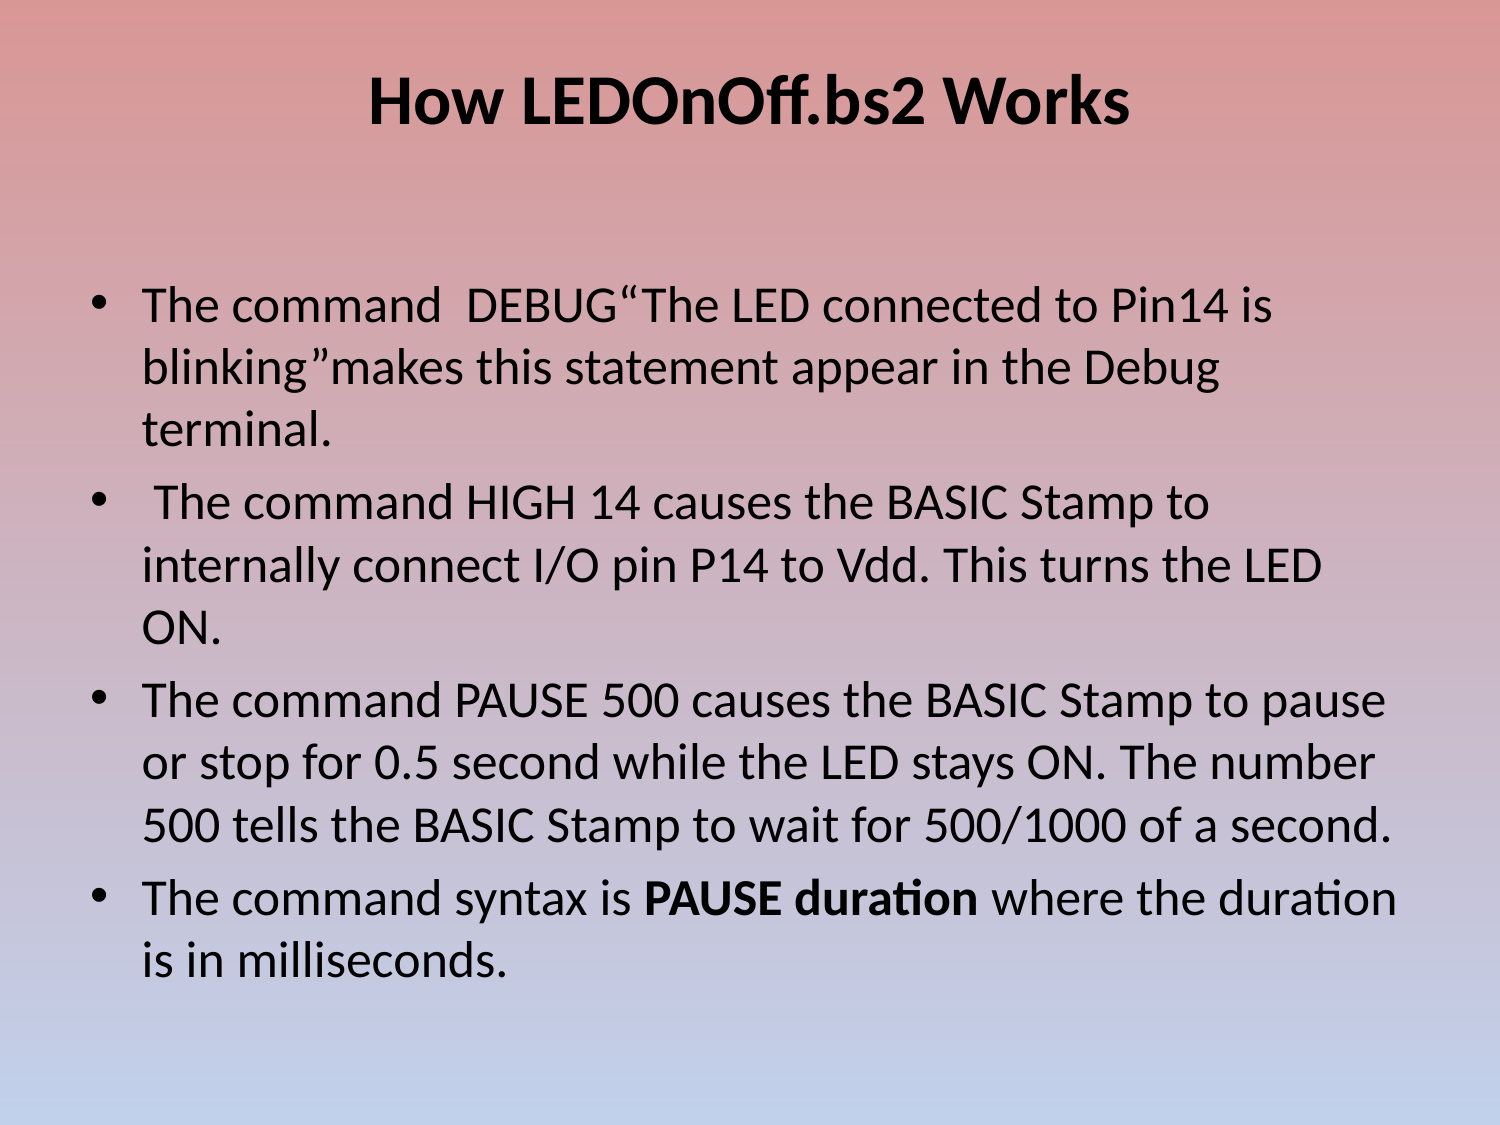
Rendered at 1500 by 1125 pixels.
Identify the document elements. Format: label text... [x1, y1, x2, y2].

title How LEDOnOff.bs2 Works [75, 45, 1425, 233]
list The command DEBUG“The LED connected to Pin14 is blinking”makes this statement appear in the Debug terminal. The command HIGH 14 causes the BASIC Stamp to internally connect I/O pin P14 to Vdd. This turns the LED ON. The command PAUSE 500 causes the BASIC Stamp to pause or stop for 0.5 second while the LED stays ON. The number 500 tells the BASIC Stamp to wait for 500/1000 of a second. The command syntax is PAUSE duration where the duration is in milliseconds. [75, 262, 1425, 1005]
